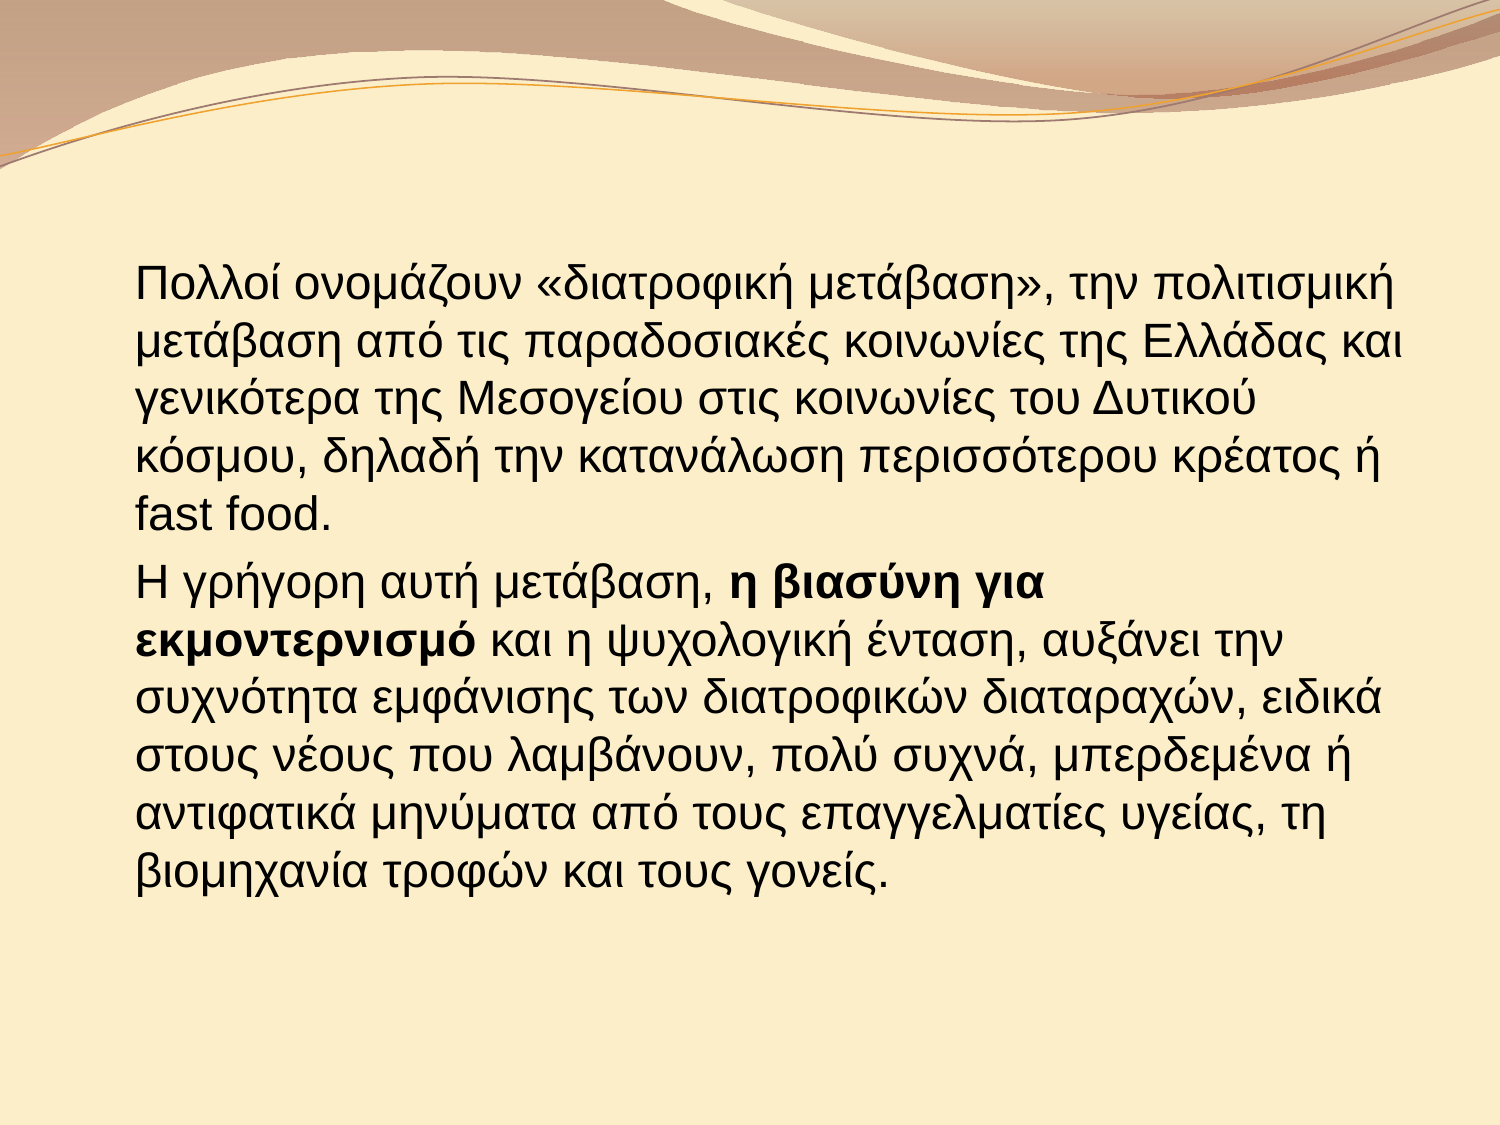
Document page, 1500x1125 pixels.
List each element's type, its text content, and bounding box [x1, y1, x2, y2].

list Πολλοί ονομάζουν «διατροφική μετάβαση», την πολιτισμική μετάβαση από τις παραδοσιακές κοινωνίες της Ελλάδας και γενικότερα της Μεσογείου στις κοινωνίες του Δυτικού κόσμου, δηλαδή την κατανάλωση περισσότερου κρέατος ή fast food. Η γρήγορη αυτή μετάβαση, η βιασύνη για εκμοντερνισμό και η ψυχολογική ένταση, αυξάνει την συχνότητα εμφάνισης των διατροφικών διαταραχών, ειδικά στους νέους που λαμβάνουν, πολύ συχνά, μπερδεμένα ή αντιφατικά μηνύματα από τους επαγγελματίες υγείας, τη βιομηχανία τροφών και τους γονείς. [76, 243, 1427, 964]
